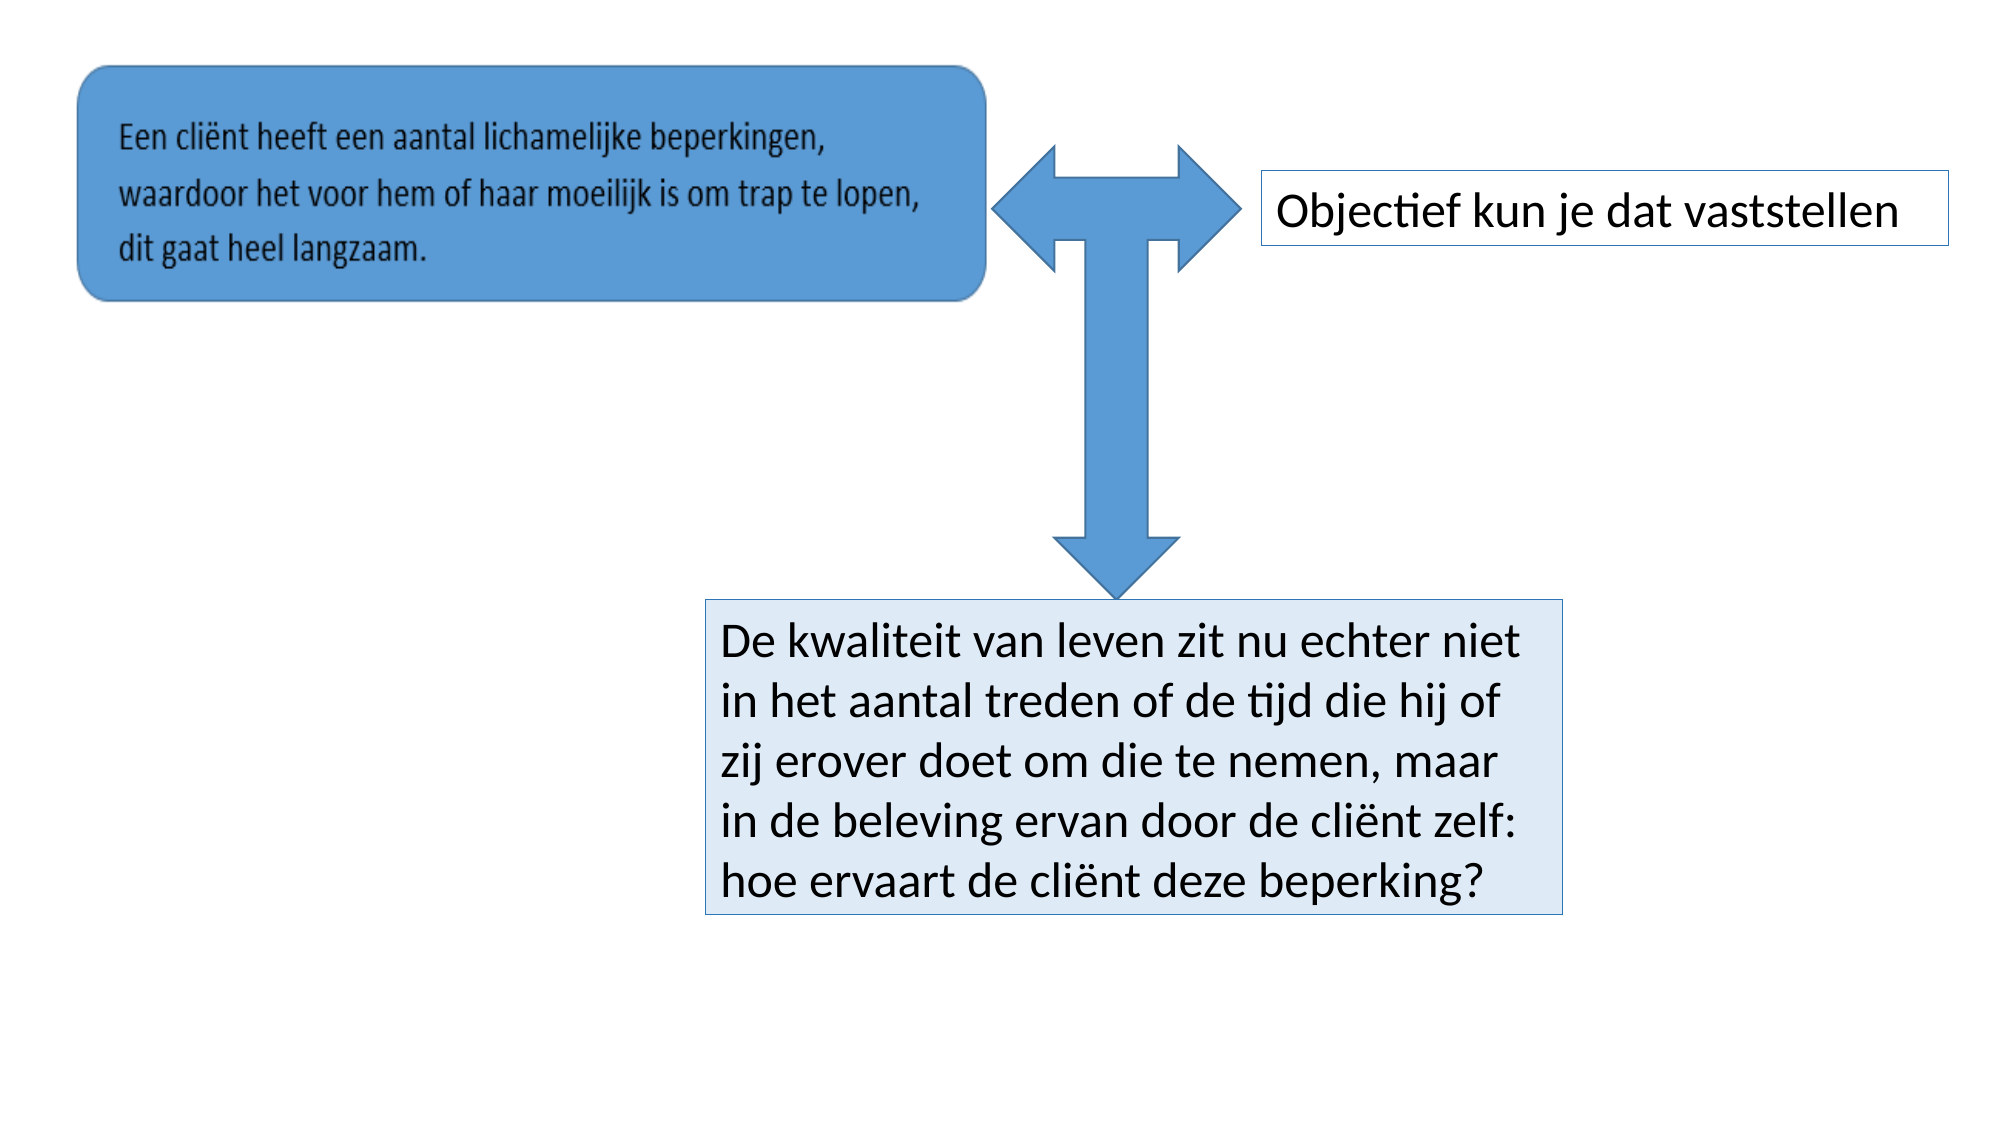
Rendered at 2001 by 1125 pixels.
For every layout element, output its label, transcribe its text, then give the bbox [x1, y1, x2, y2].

text_box Objectief kun je dat vaststellen [1261, 170, 1949, 246]
text_box De kwaliteit van leven zit nu echter niet in het aantal treden of de tijd die hij of zij erover doet om die te nemen, maar in de beleving ervan door de cliënt zelf: hoe ervaart de cliënt deze beperking? [705, 599, 1563, 915]
text_box [993, 144, 1243, 599]
picture [74, 54, 993, 314]
